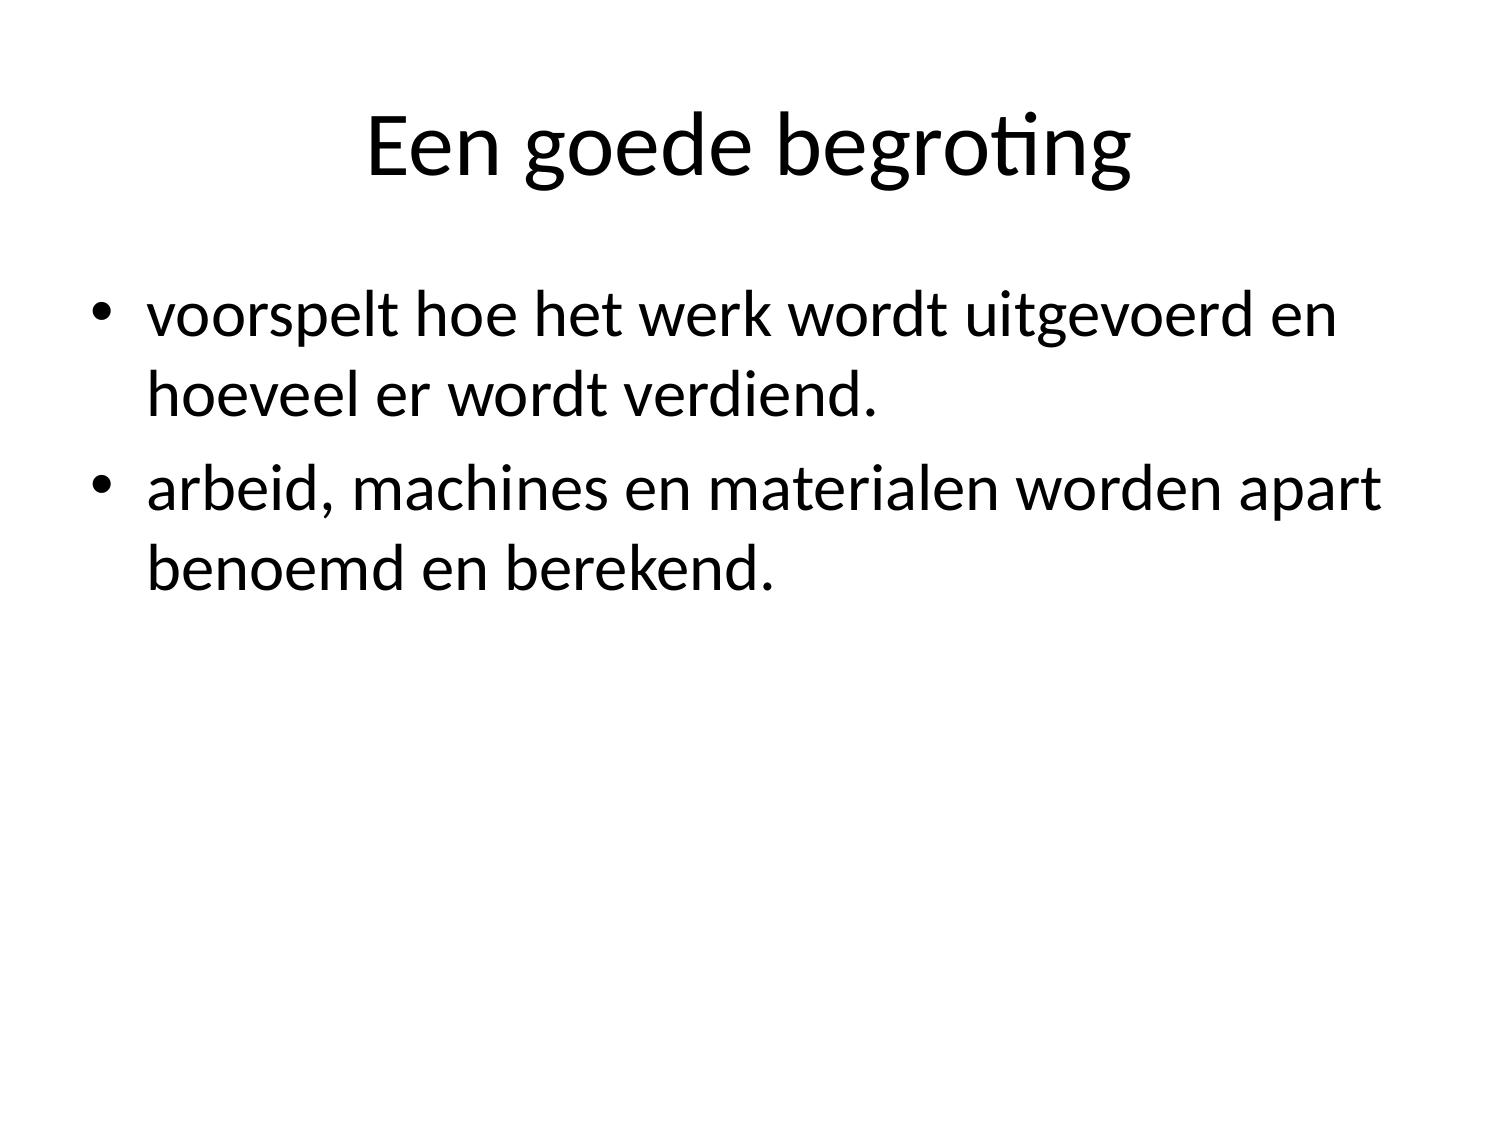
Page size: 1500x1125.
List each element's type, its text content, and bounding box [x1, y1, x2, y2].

title Een goede begroting [75, 45, 1425, 233]
list voorspelt hoe het werk wordt uitgevoerd en hoeveel er wordt verdiend. arbeid, machines en materialen worden apart benoemd en berekend. [75, 262, 1425, 1005]
